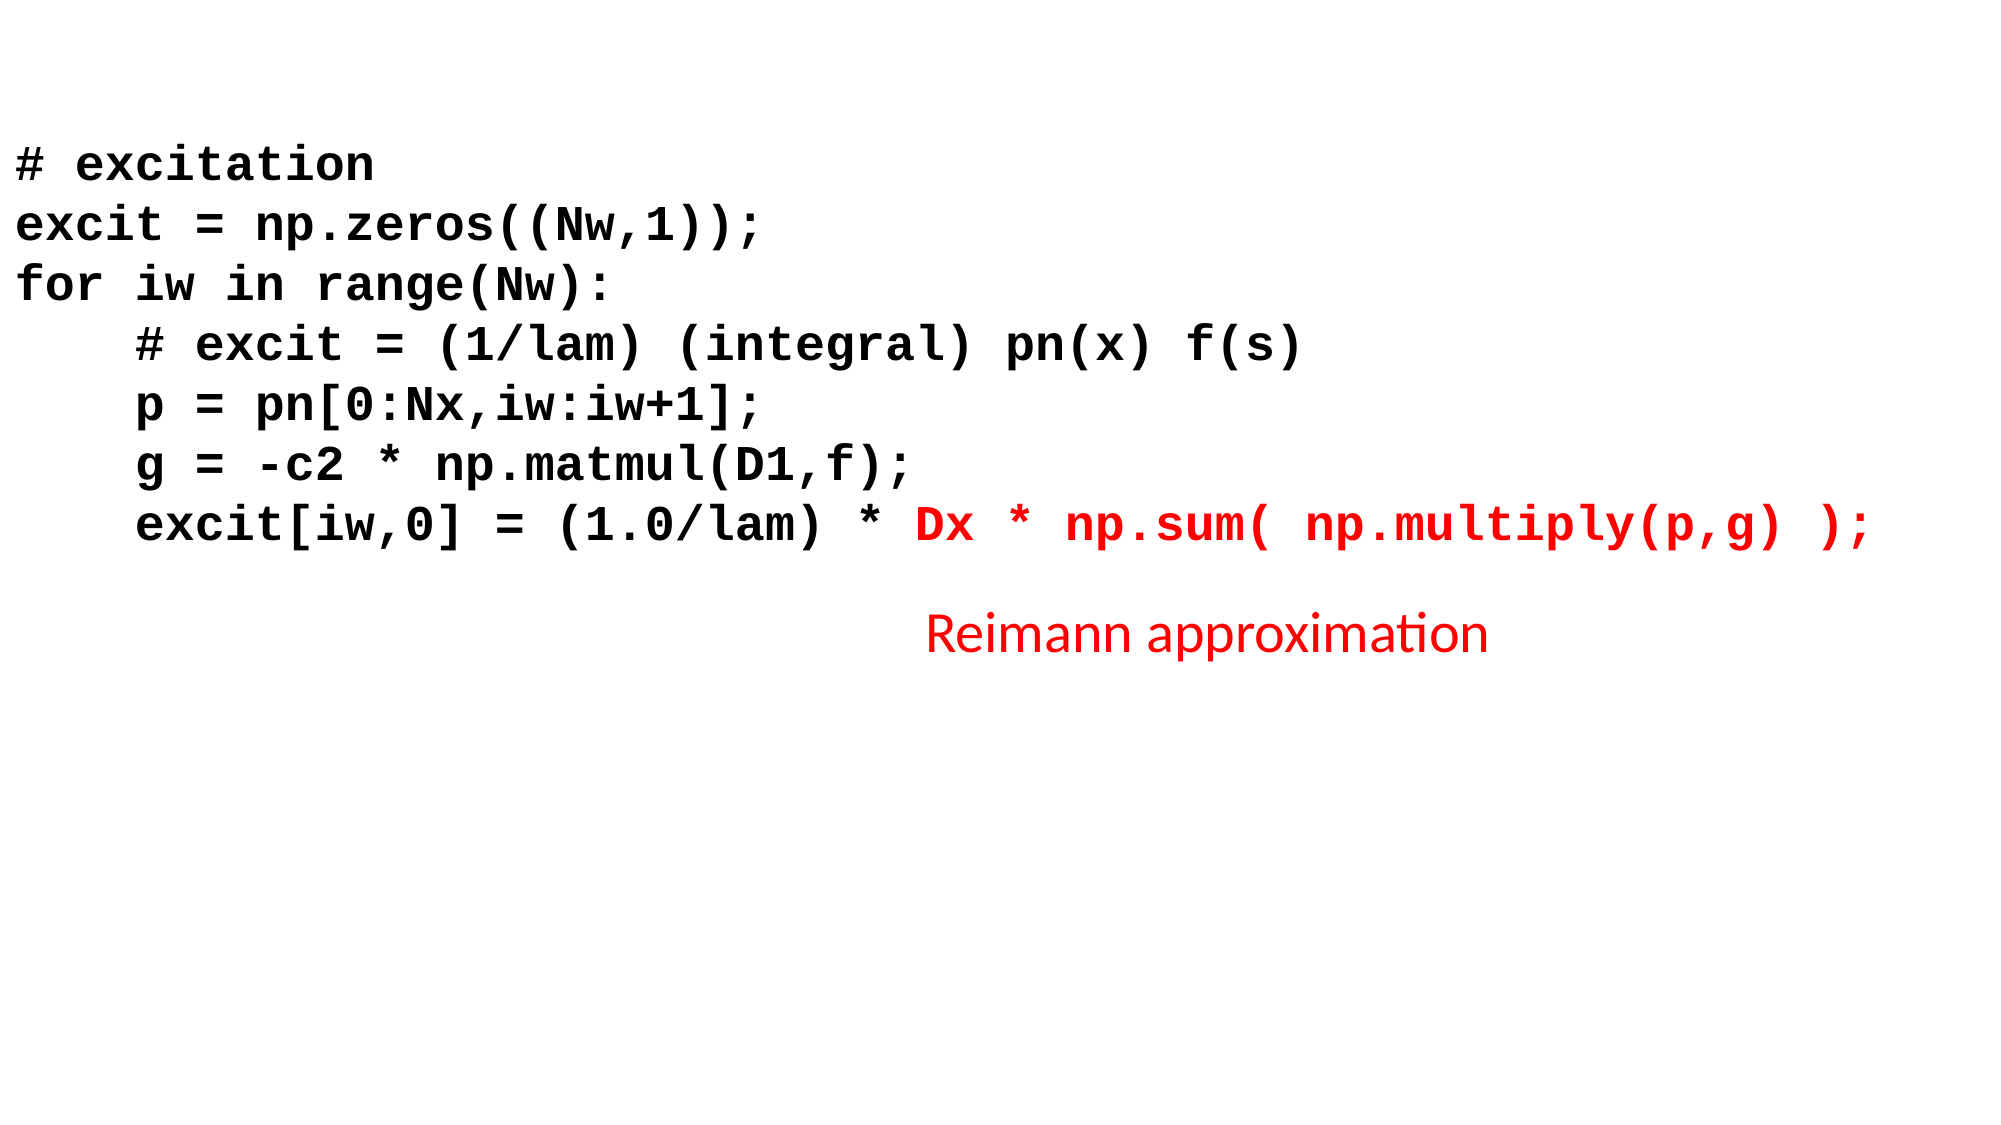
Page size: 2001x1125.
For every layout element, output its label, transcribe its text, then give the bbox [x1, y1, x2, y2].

text_box # excitation excit = np.zeros((Nw,1)); for iw in range(Nw): # excit = (1/lam) (integral) pn(x) f(s) p = pn[0:Nx,iw:iw+1]; g = -c2 * np.matmul(D1,f); excit[iw,0] = (1.0/lam) * Dx * np.sum( np.multiply(p,g) ); [0, 123, 1956, 558]
text_box Reimann approximation [910, 586, 1865, 672]
